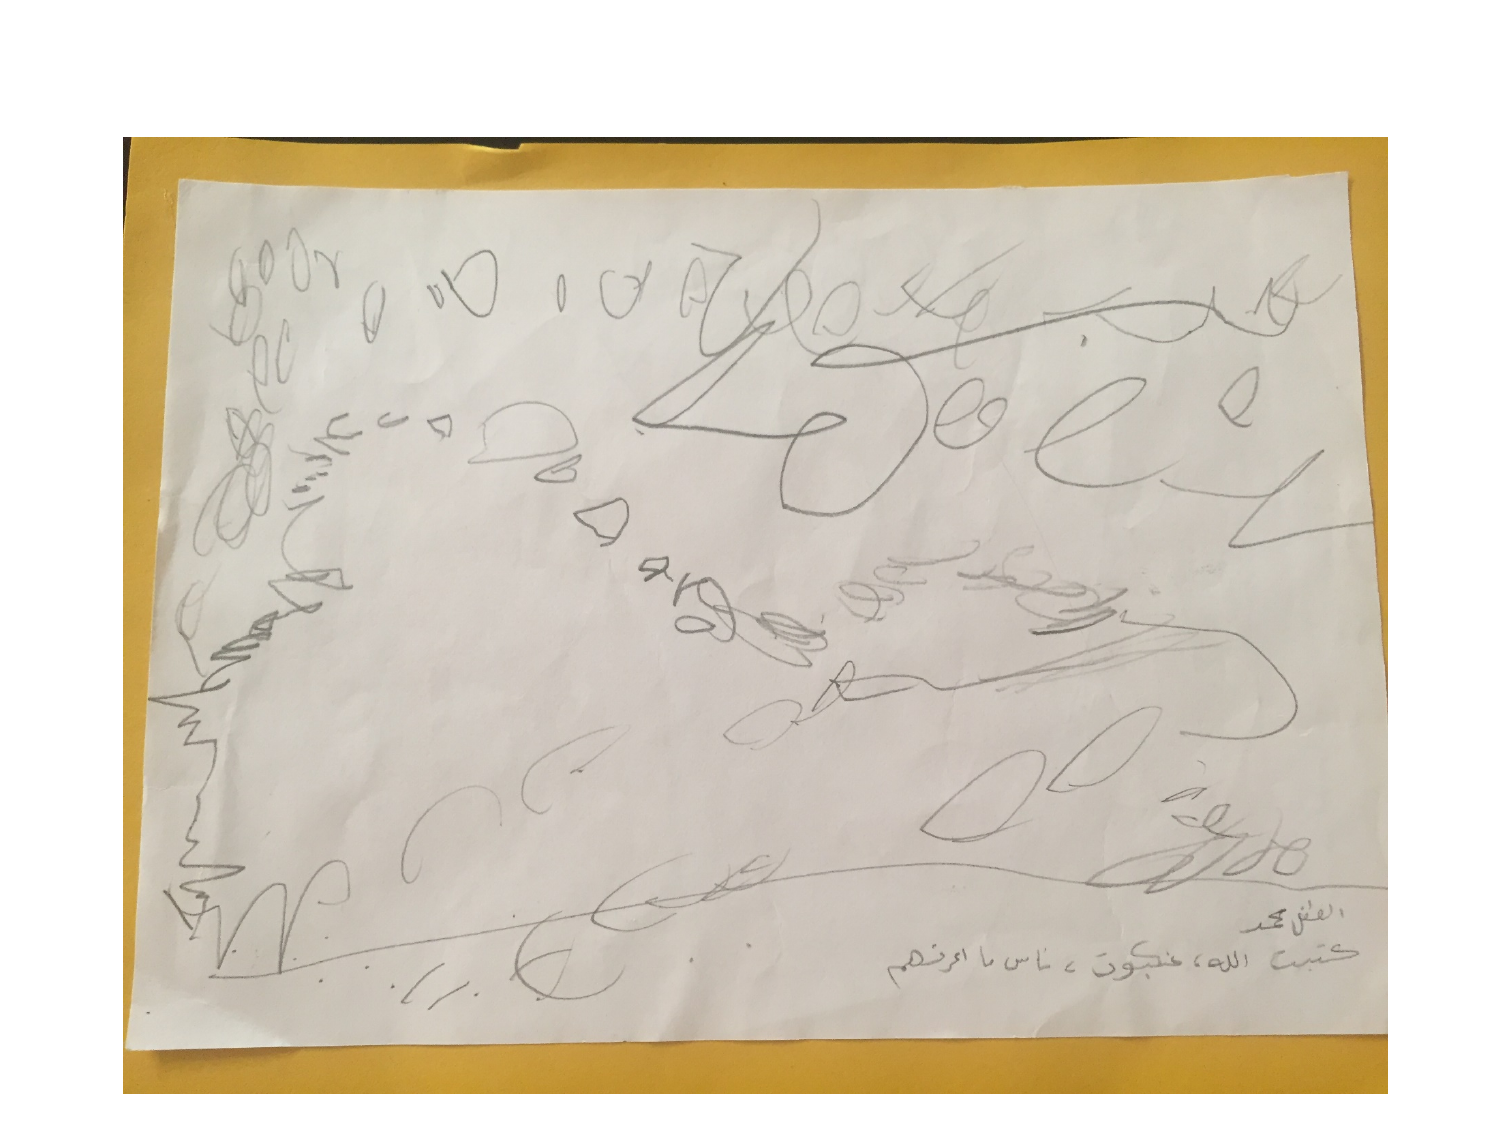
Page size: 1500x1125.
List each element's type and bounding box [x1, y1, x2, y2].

list [123, 136, 1389, 1095]
